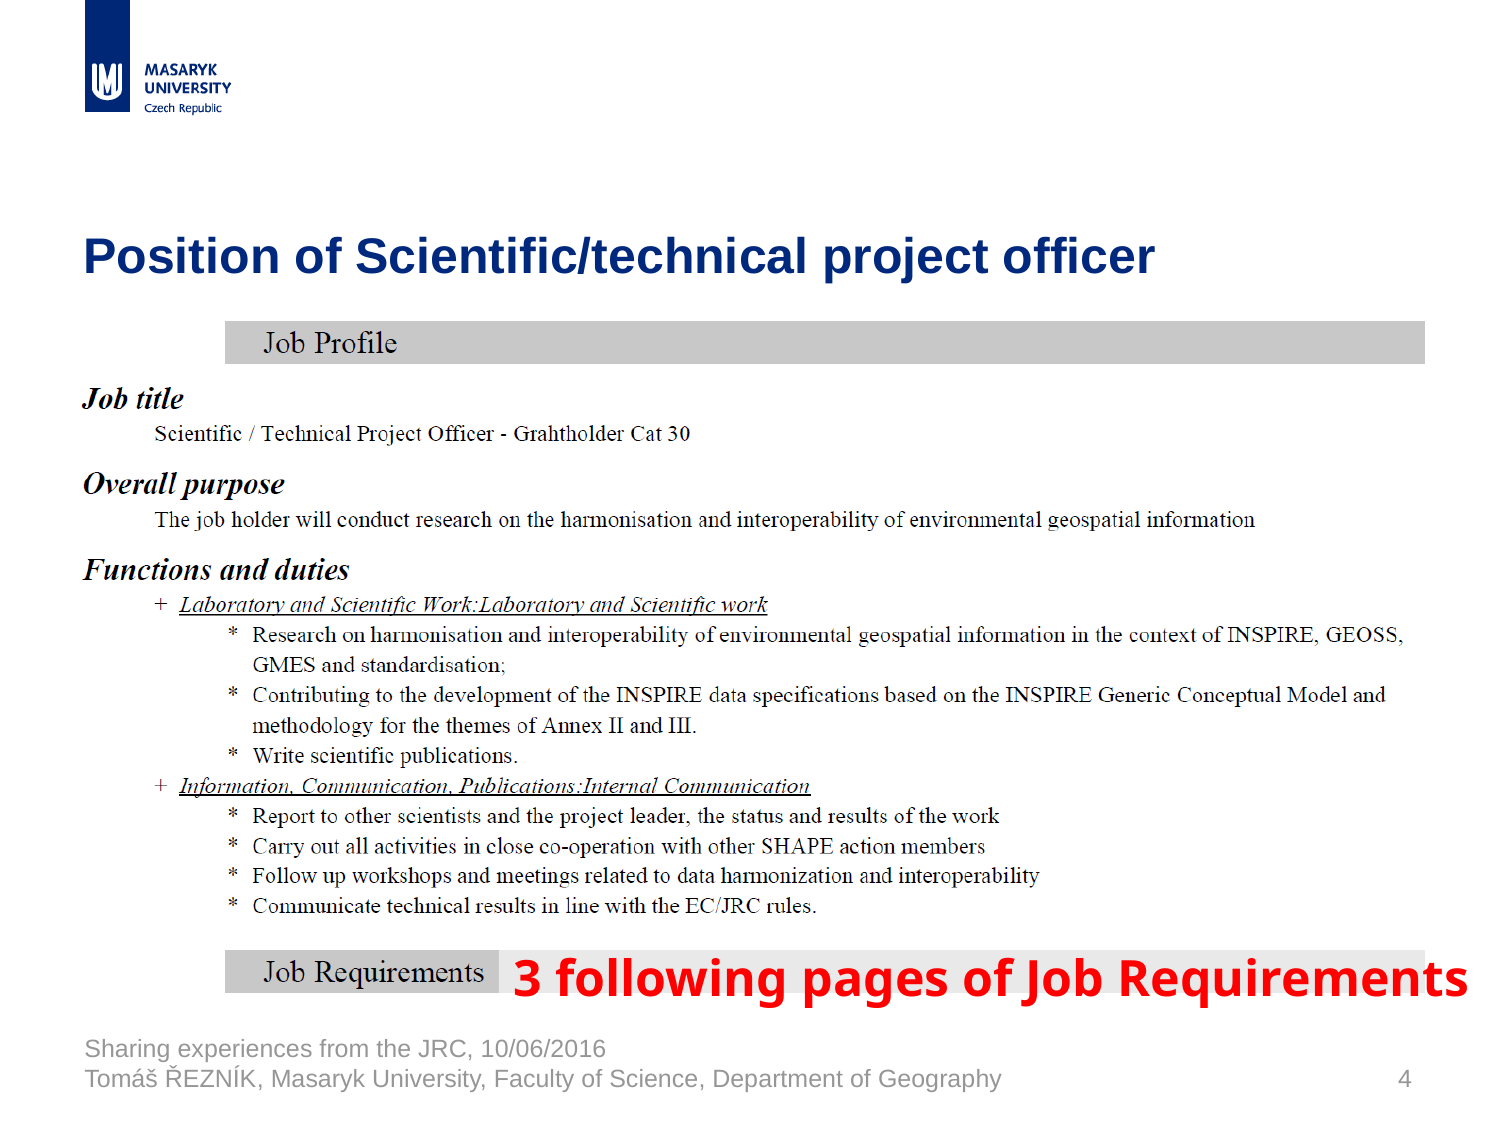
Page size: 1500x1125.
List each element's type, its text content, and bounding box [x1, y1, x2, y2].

text_box 3 following pages of Job Requirements [1426, 939, 1485, 1015]
title Position of Scientific/technical project officer [83, 184, 1411, 291]
slide_number 4 [1125, 1025, 1428, 1100]
footer Sharing experiences from the JRC, 10/06/2016 Tomáš ŘEZNÍK, Masaryk University, Faculty of Science, Department of Geography [69, 1025, 1104, 1100]
picture [0, 0, 1500, 1125]
